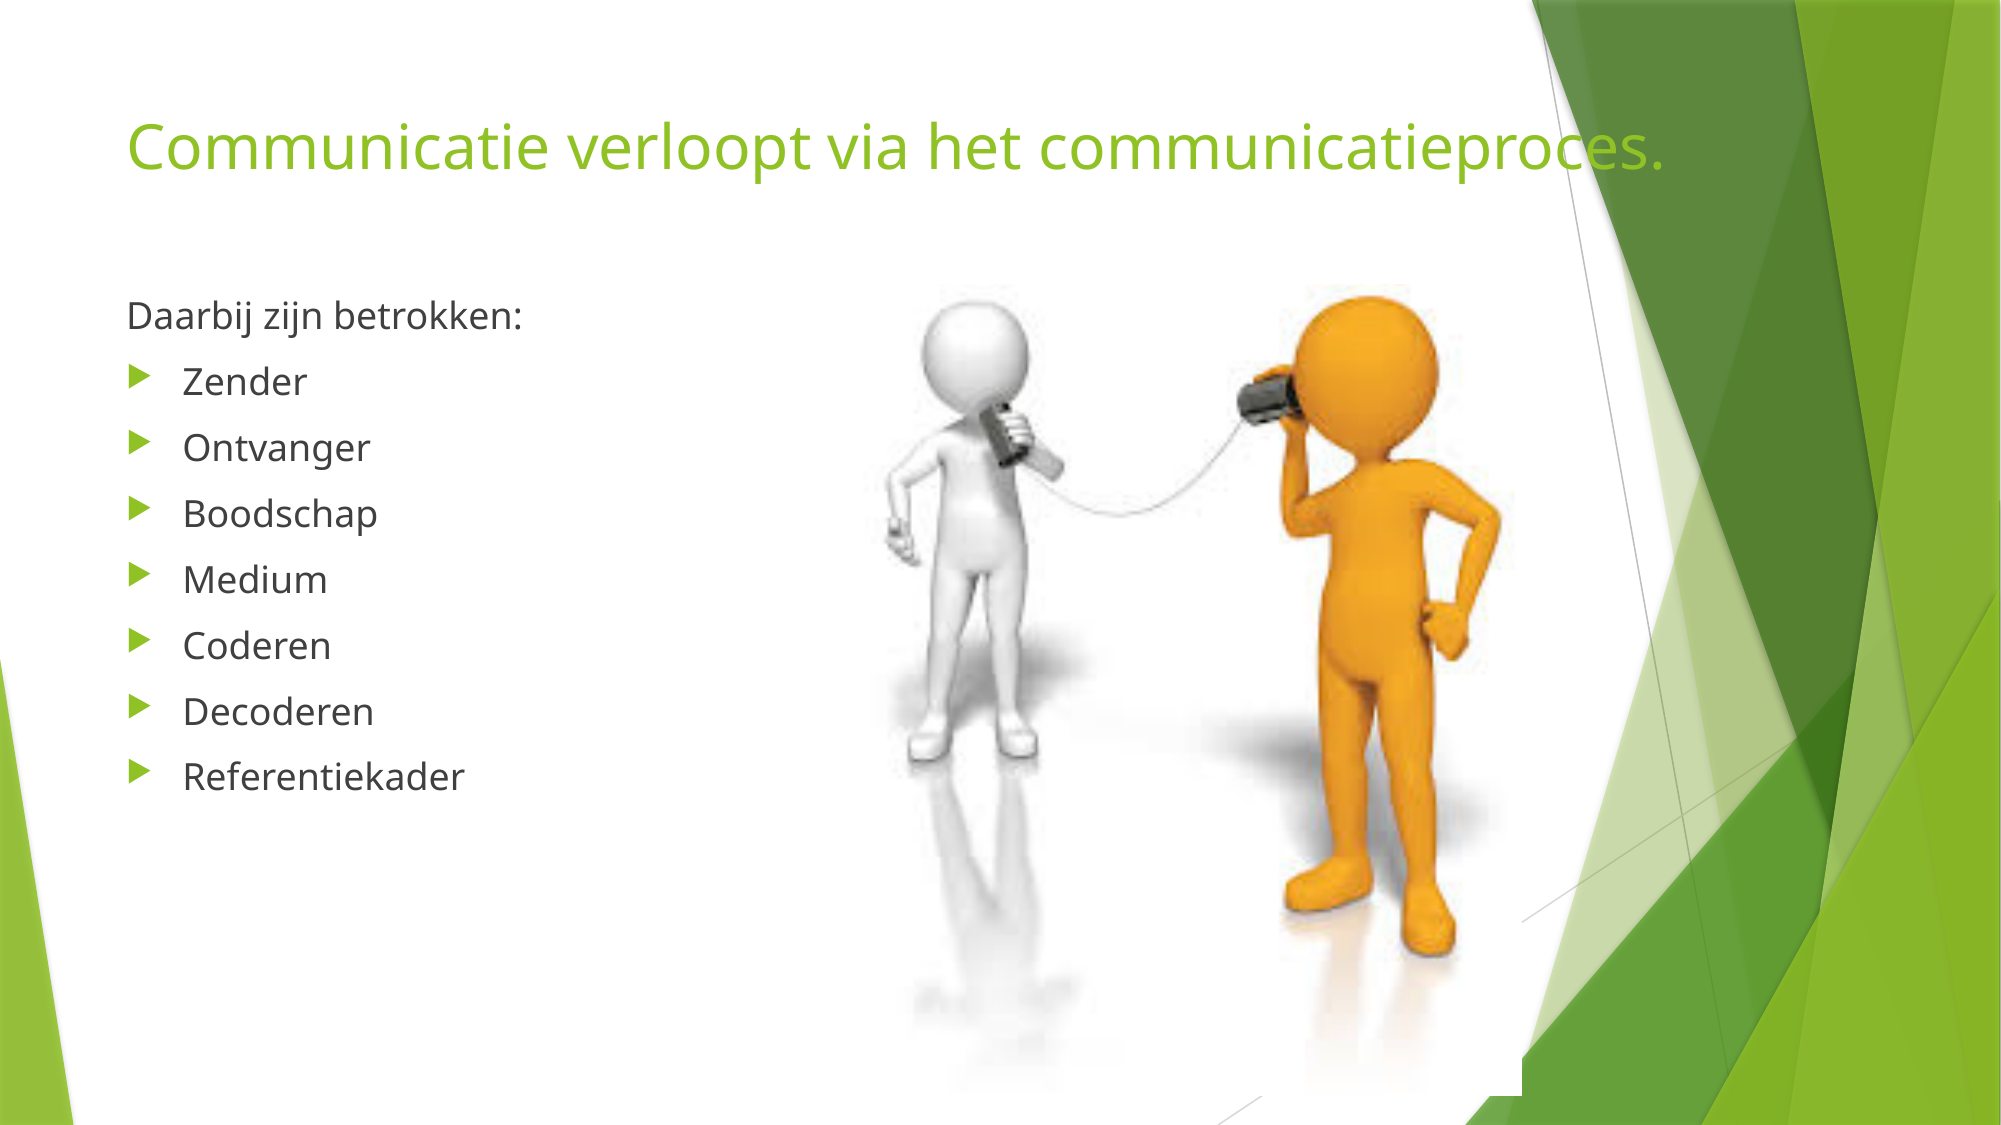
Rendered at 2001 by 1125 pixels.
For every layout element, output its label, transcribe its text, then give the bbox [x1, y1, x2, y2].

title Communicatie verloopt via het communicatieproces. [111, 99, 1706, 317]
picture [862, 284, 1522, 1097]
list Daarbij zijn betrokken: Zender Ontvanger Boodschap Medium Coderen Decoderen Referentiekader [111, 285, 861, 992]
